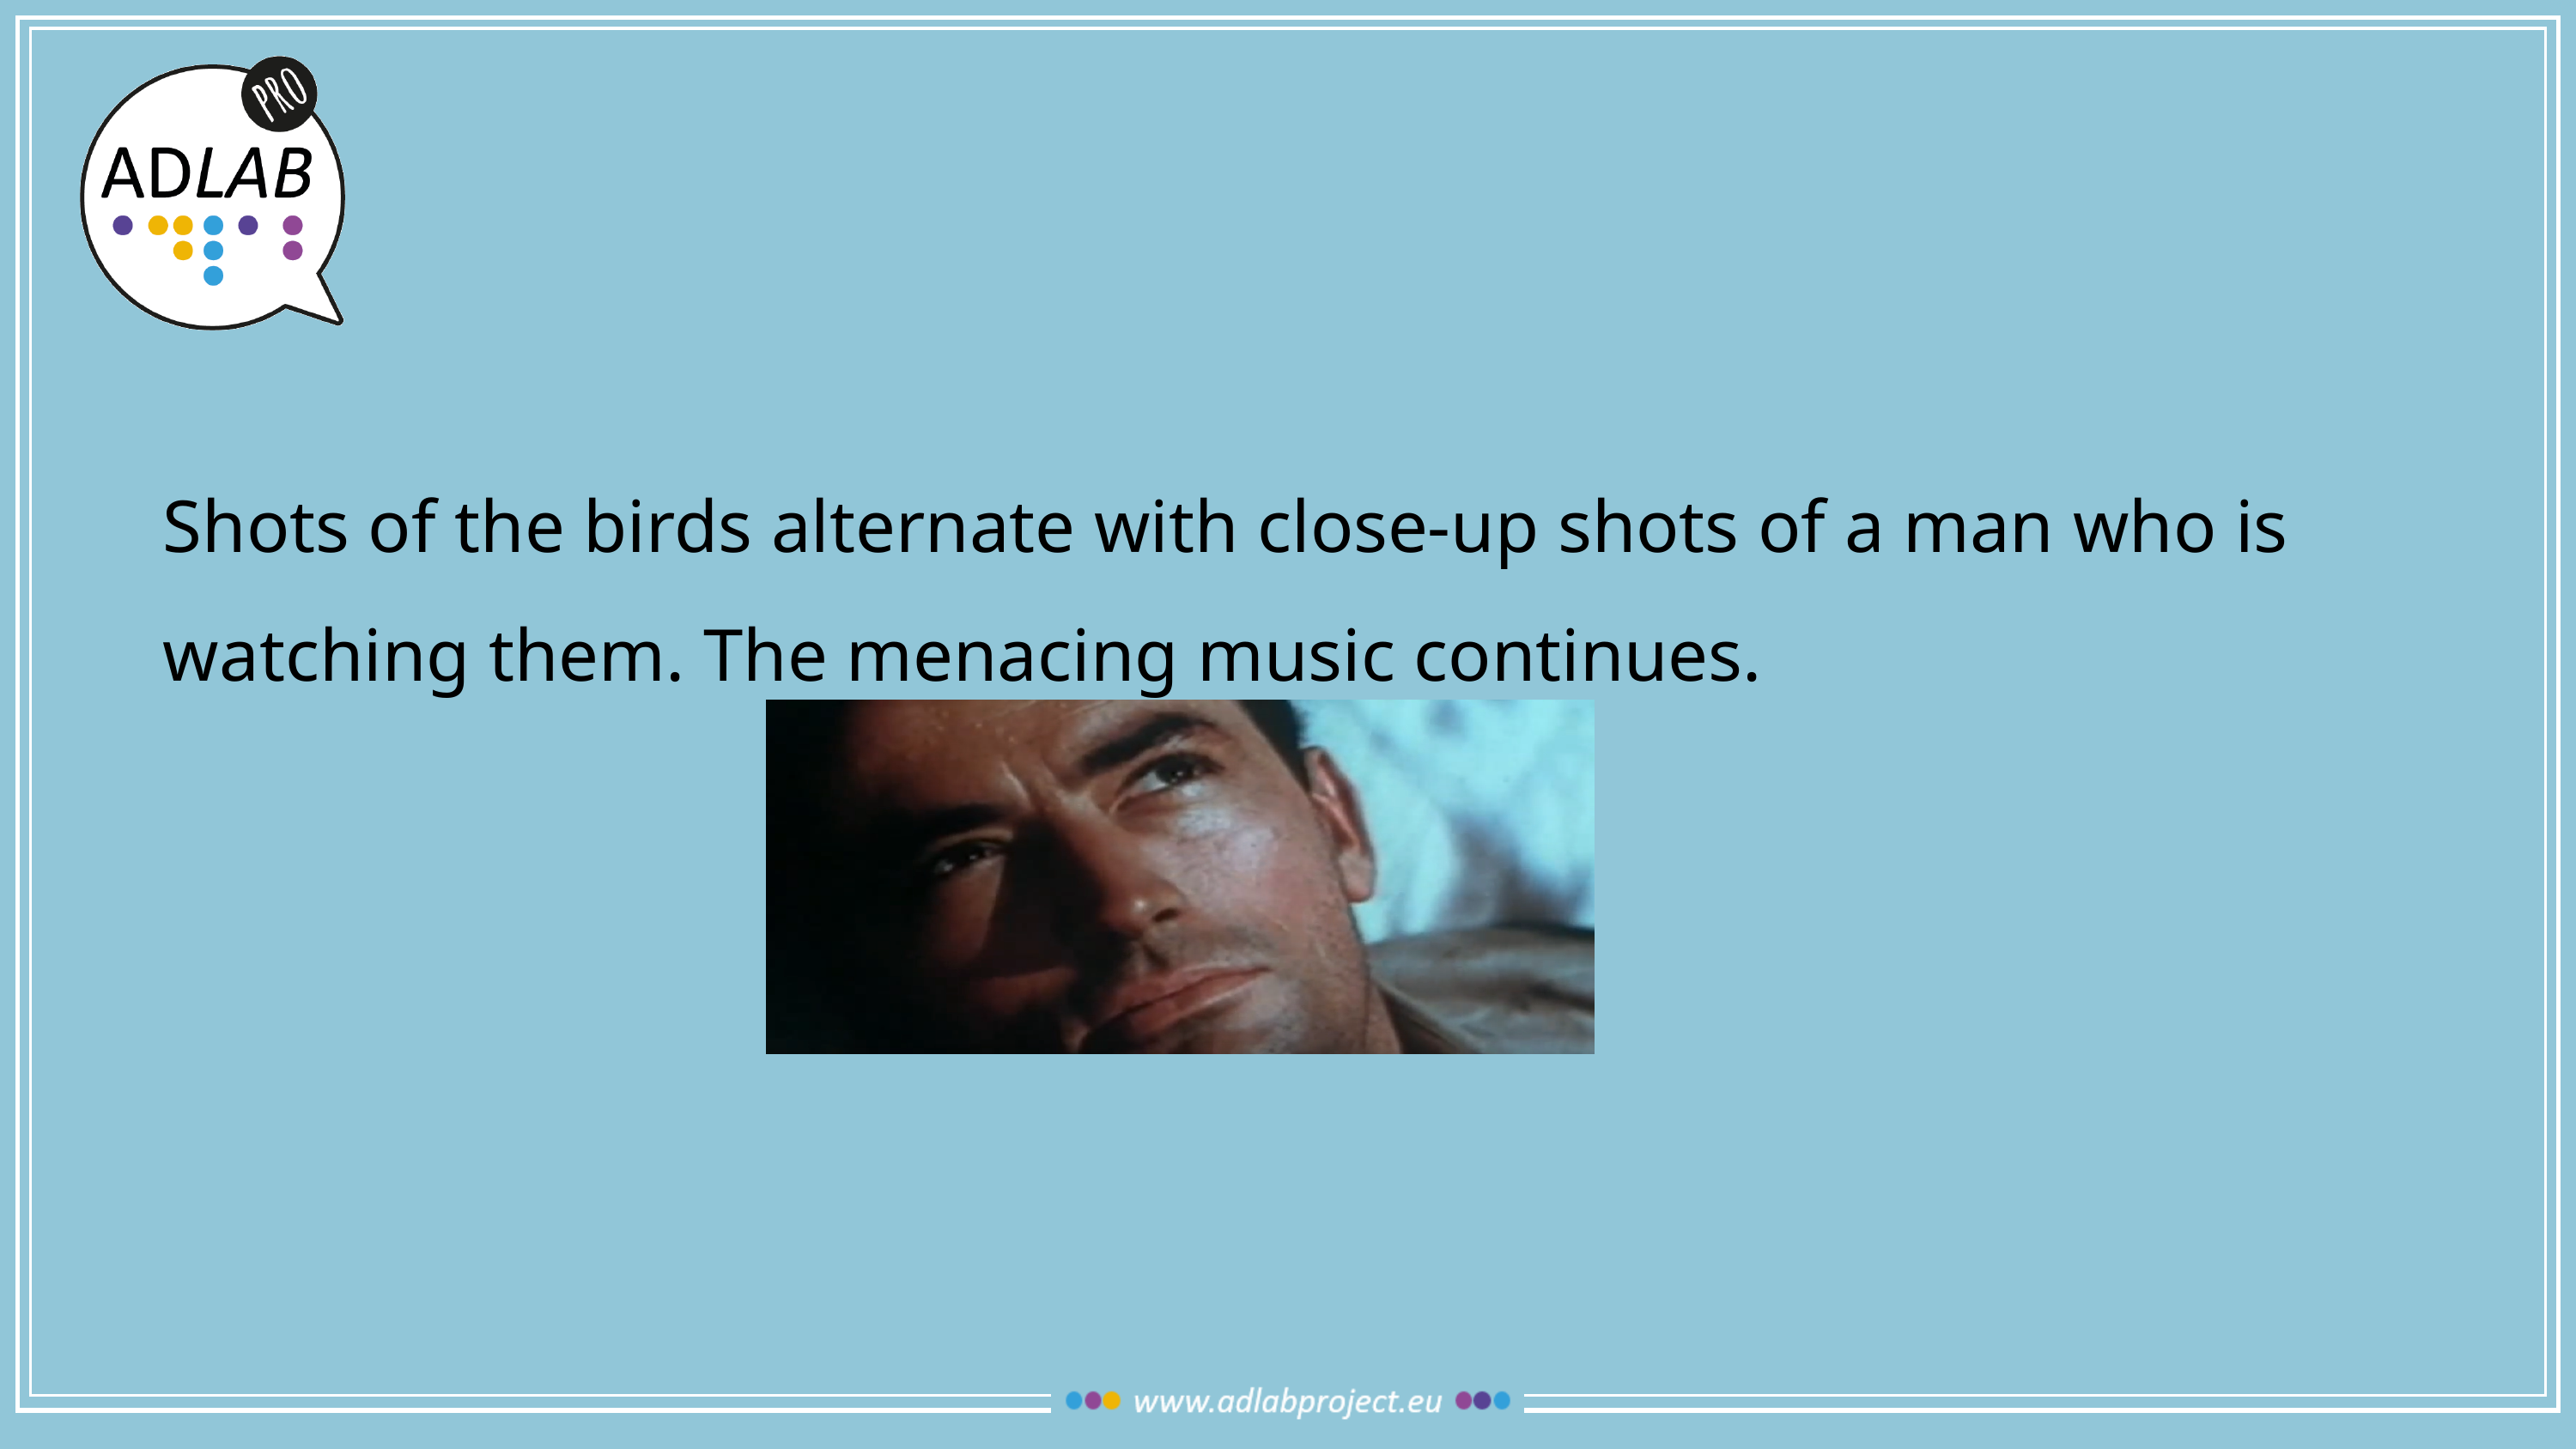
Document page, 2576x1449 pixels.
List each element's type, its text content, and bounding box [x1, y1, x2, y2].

picture [1051, 1378, 1524, 1429]
picture [766, 700, 1595, 1055]
picture [72, 49, 353, 330]
list Shots of the birds alternate with close-up shots of a man who is watching them. The menacing music continues. [150, 431, 2467, 1087]
